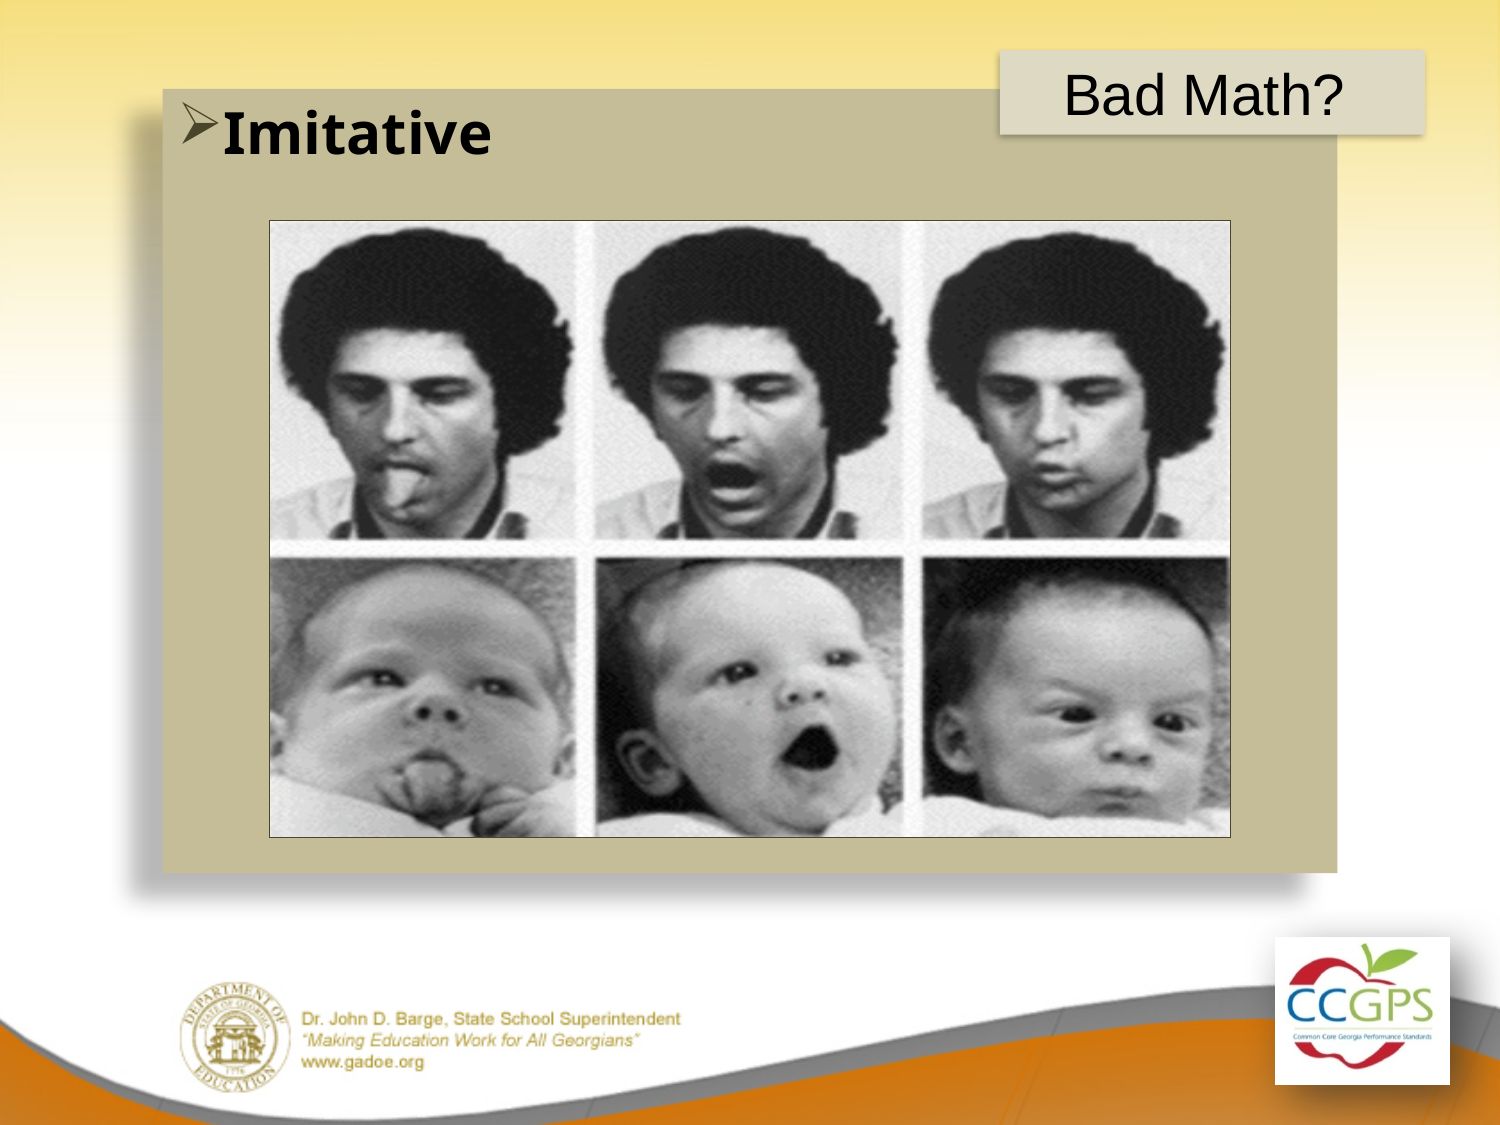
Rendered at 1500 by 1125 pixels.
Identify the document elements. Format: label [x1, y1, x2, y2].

picture [0, 0, 1500, 1125]
text_box [162, 49, 1426, 963]
